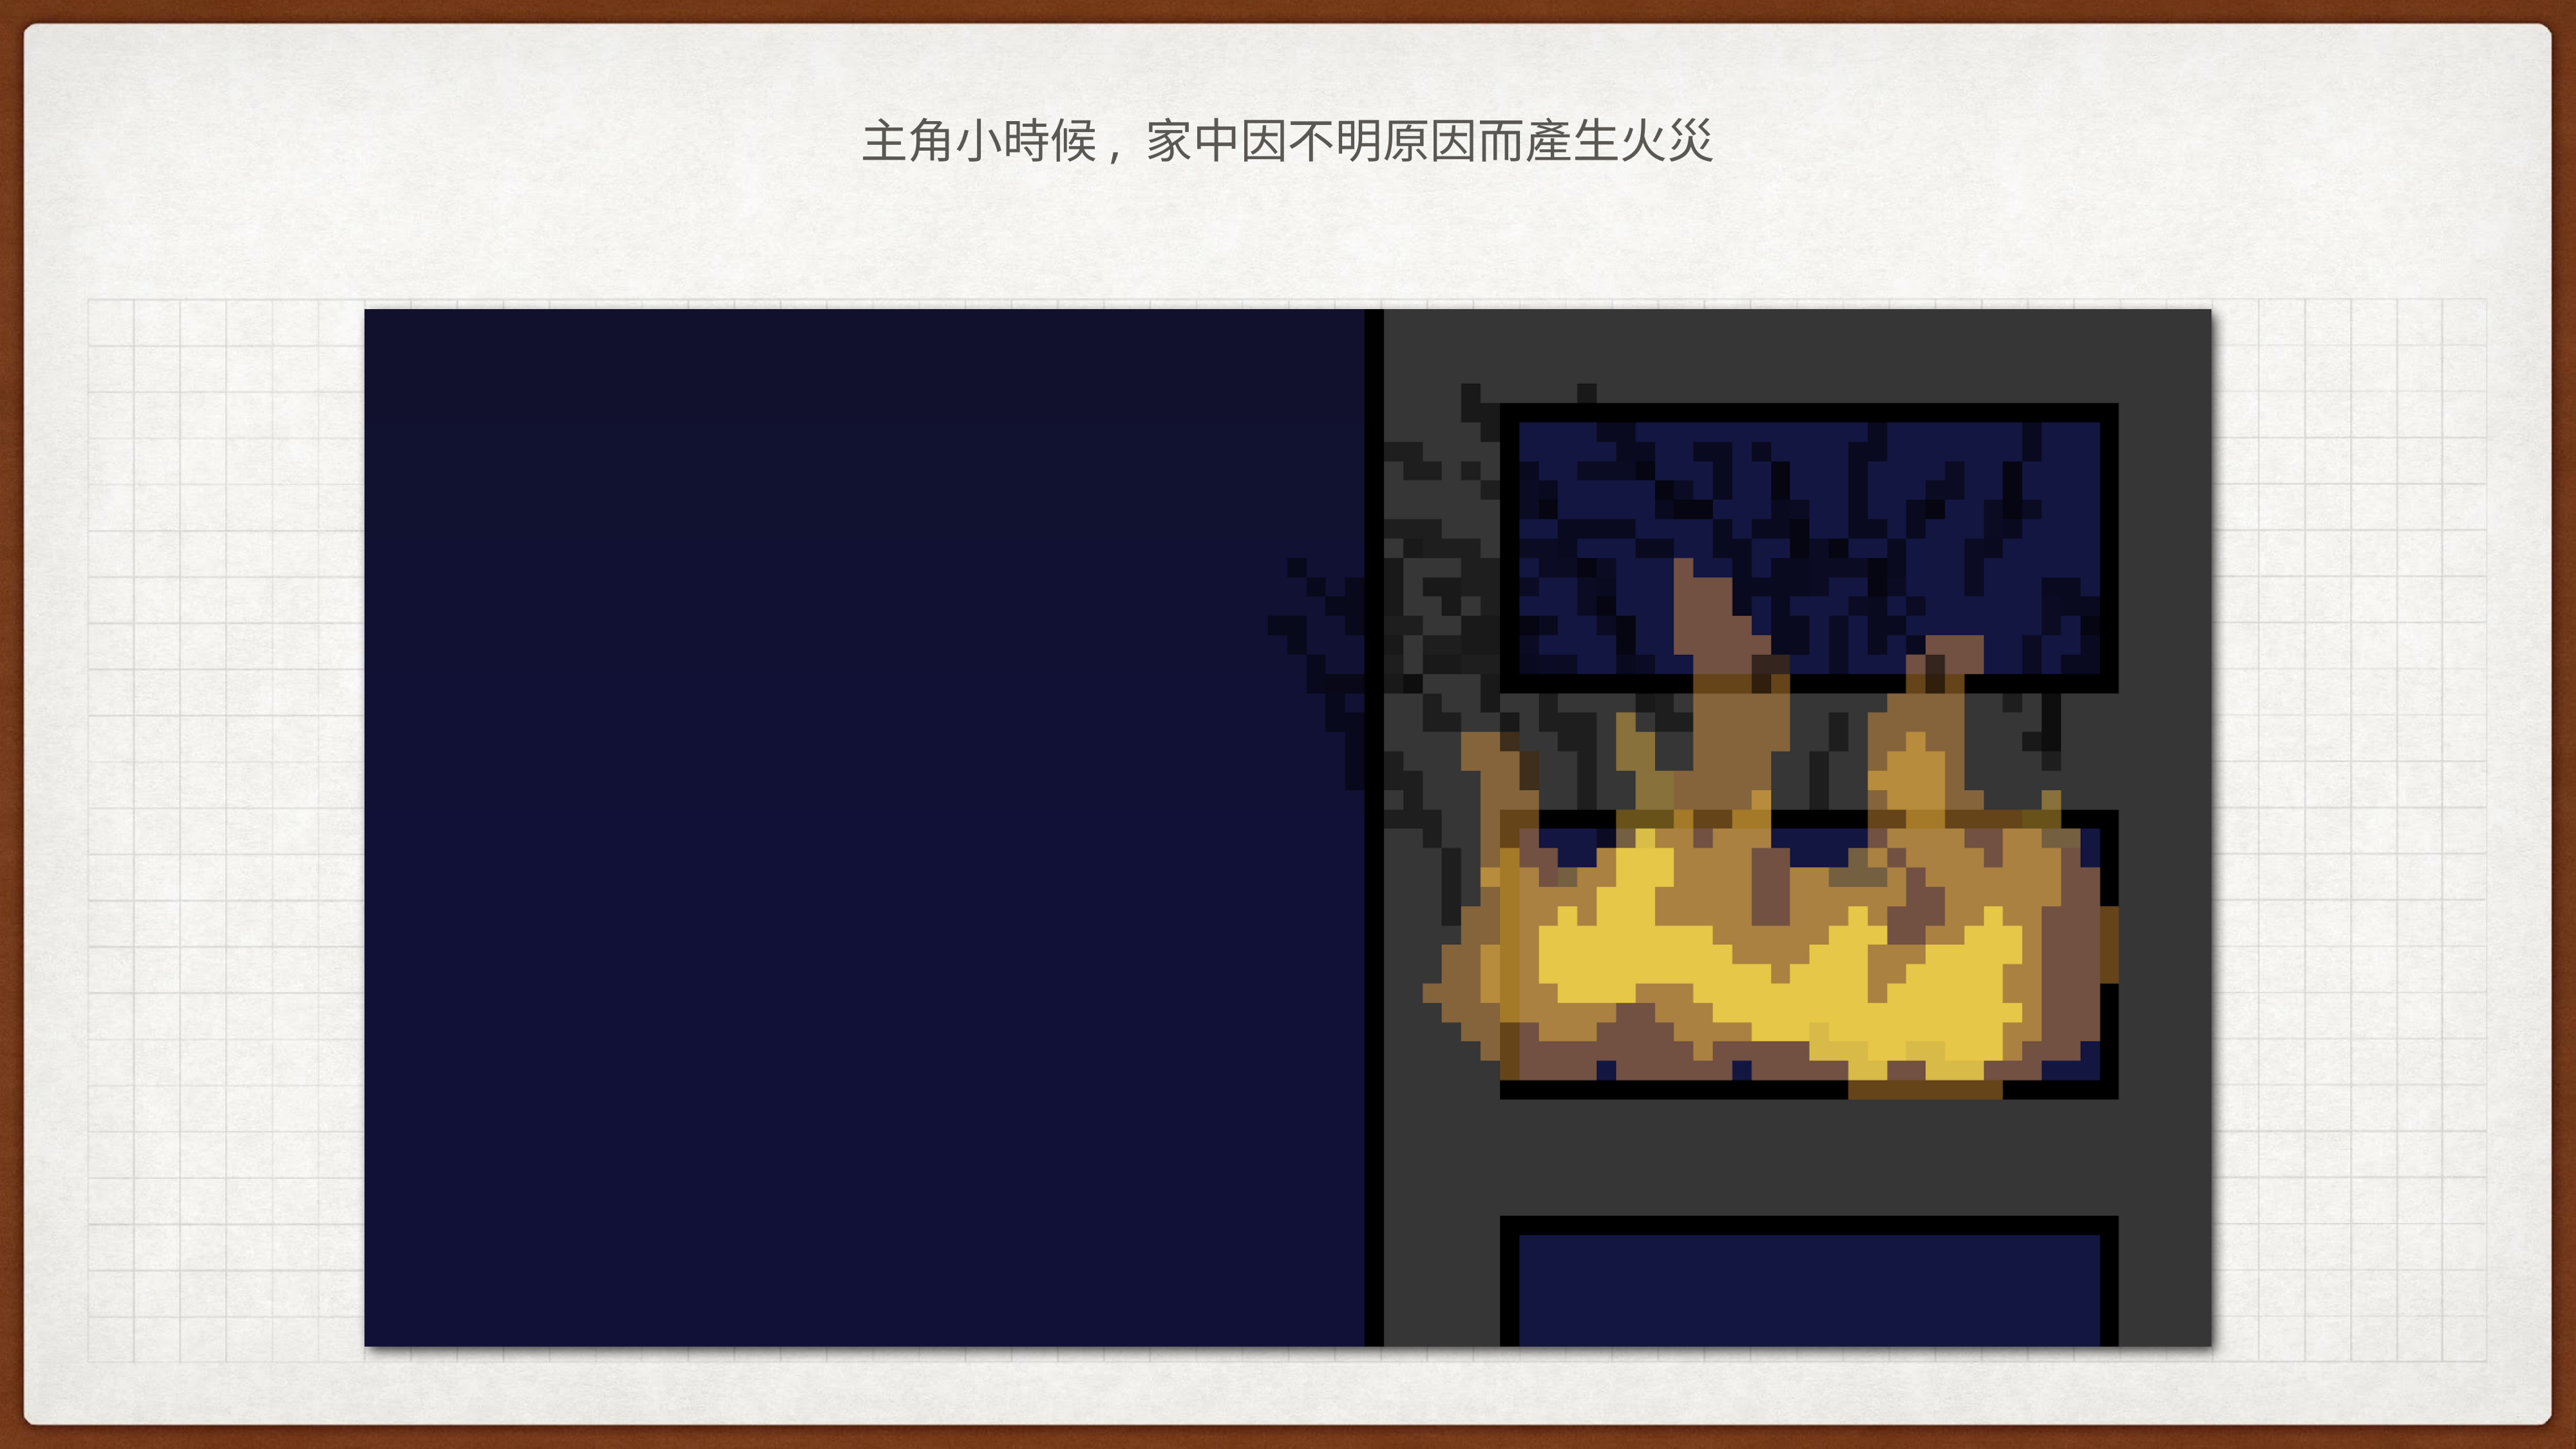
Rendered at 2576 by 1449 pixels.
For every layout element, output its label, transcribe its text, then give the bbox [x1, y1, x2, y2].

picture [0, 0, 2576, 1449]
list 主角小時候, 家中因不明原因而產生火災 [133, 105, 2443, 182]
